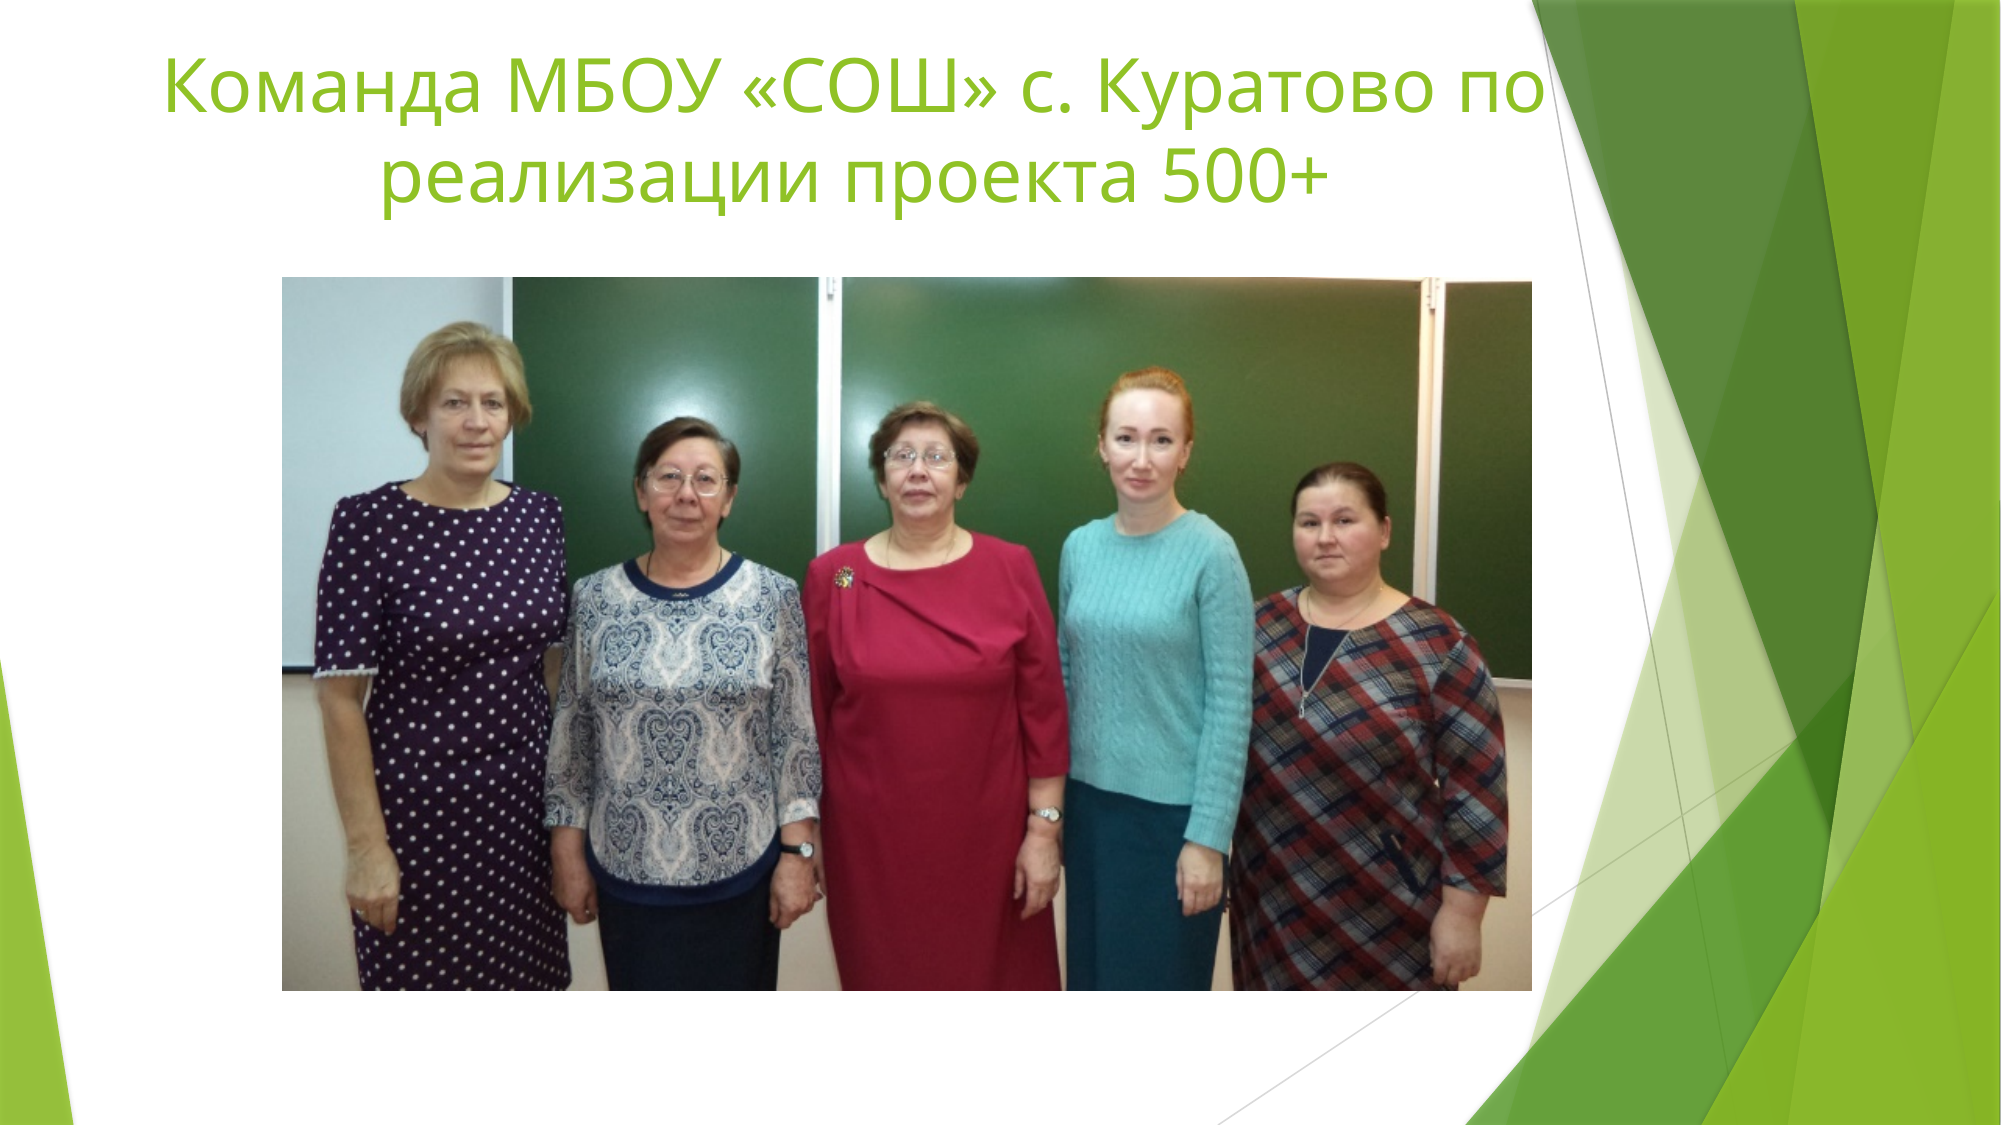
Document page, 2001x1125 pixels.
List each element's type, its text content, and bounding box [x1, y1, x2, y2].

title Команда МБОУ «СОШ» с. Куратово по реализации проекта 500+ [105, 29, 1606, 278]
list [282, 276, 1532, 991]
